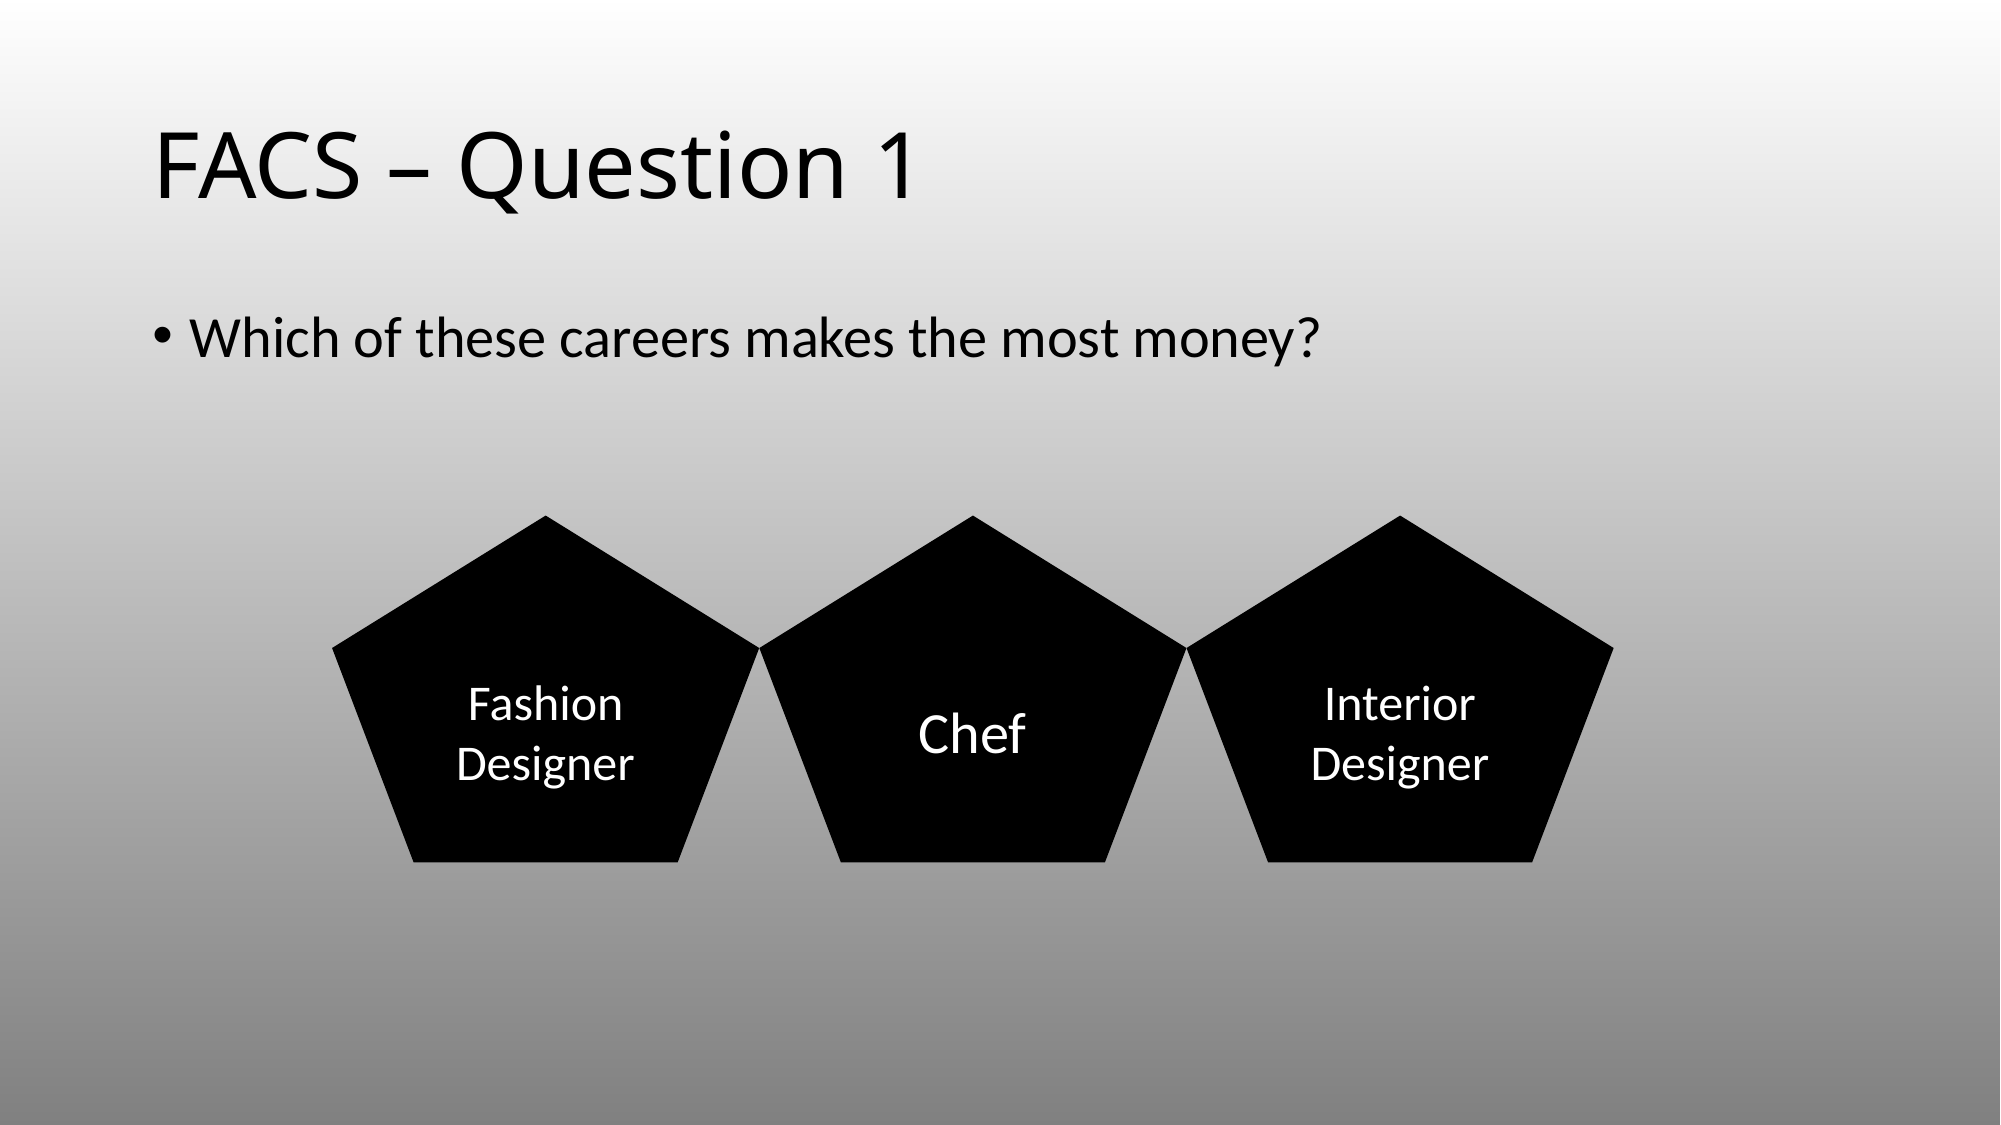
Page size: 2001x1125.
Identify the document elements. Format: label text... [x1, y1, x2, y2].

list Which of these careers makes the most money? [137, 299, 1863, 1014]
text_box Fashion Designer [330, 514, 761, 864]
title FACS – Question 1 [137, 59, 1863, 278]
text_box Interior Designer [1185, 514, 1615, 864]
text_box Chef [759, 514, 1186, 864]
